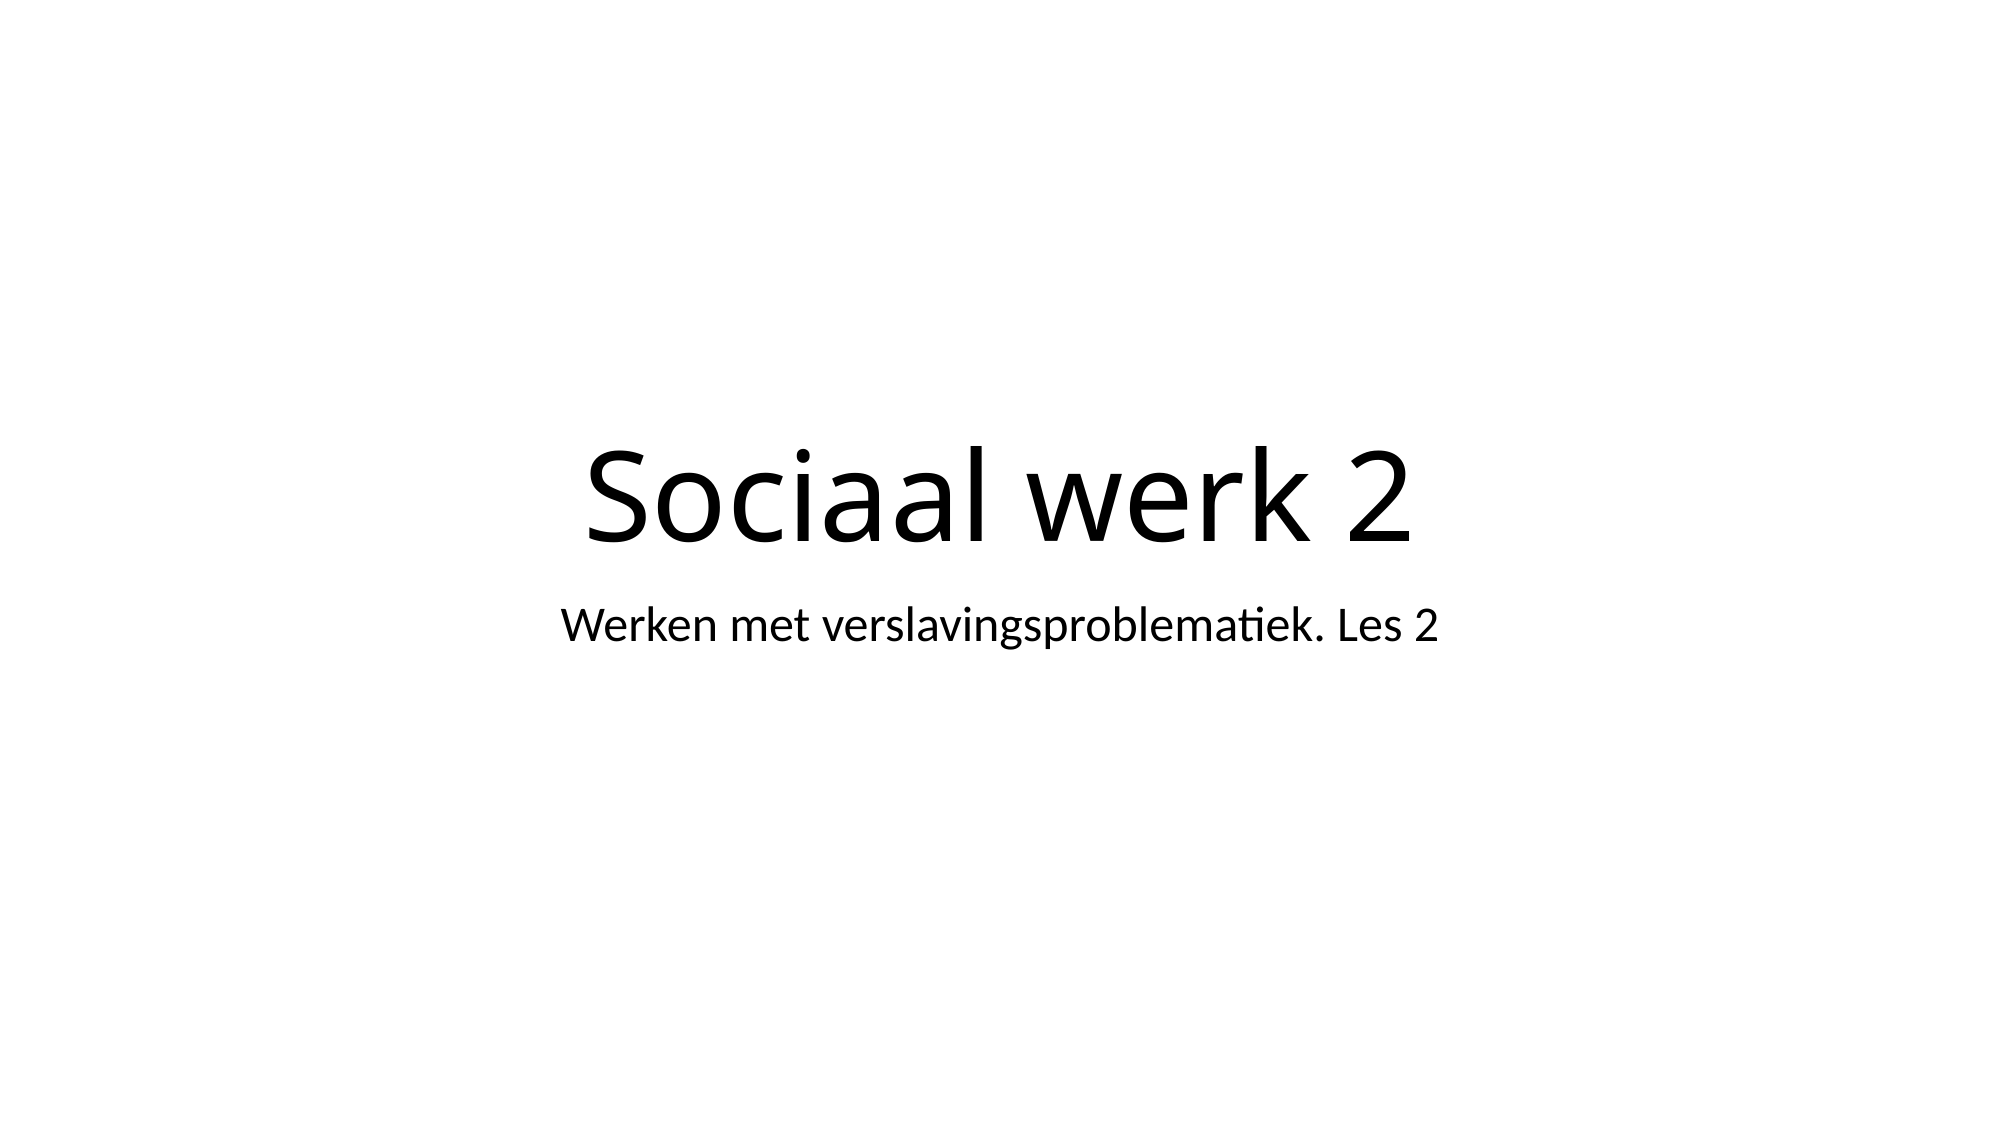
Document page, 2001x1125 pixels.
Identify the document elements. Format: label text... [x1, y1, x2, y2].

title Sociaal werk 2 [249, 184, 1750, 576]
subtitle Werken met verslavingsproblematiek. Les 2 [249, 590, 1750, 863]
